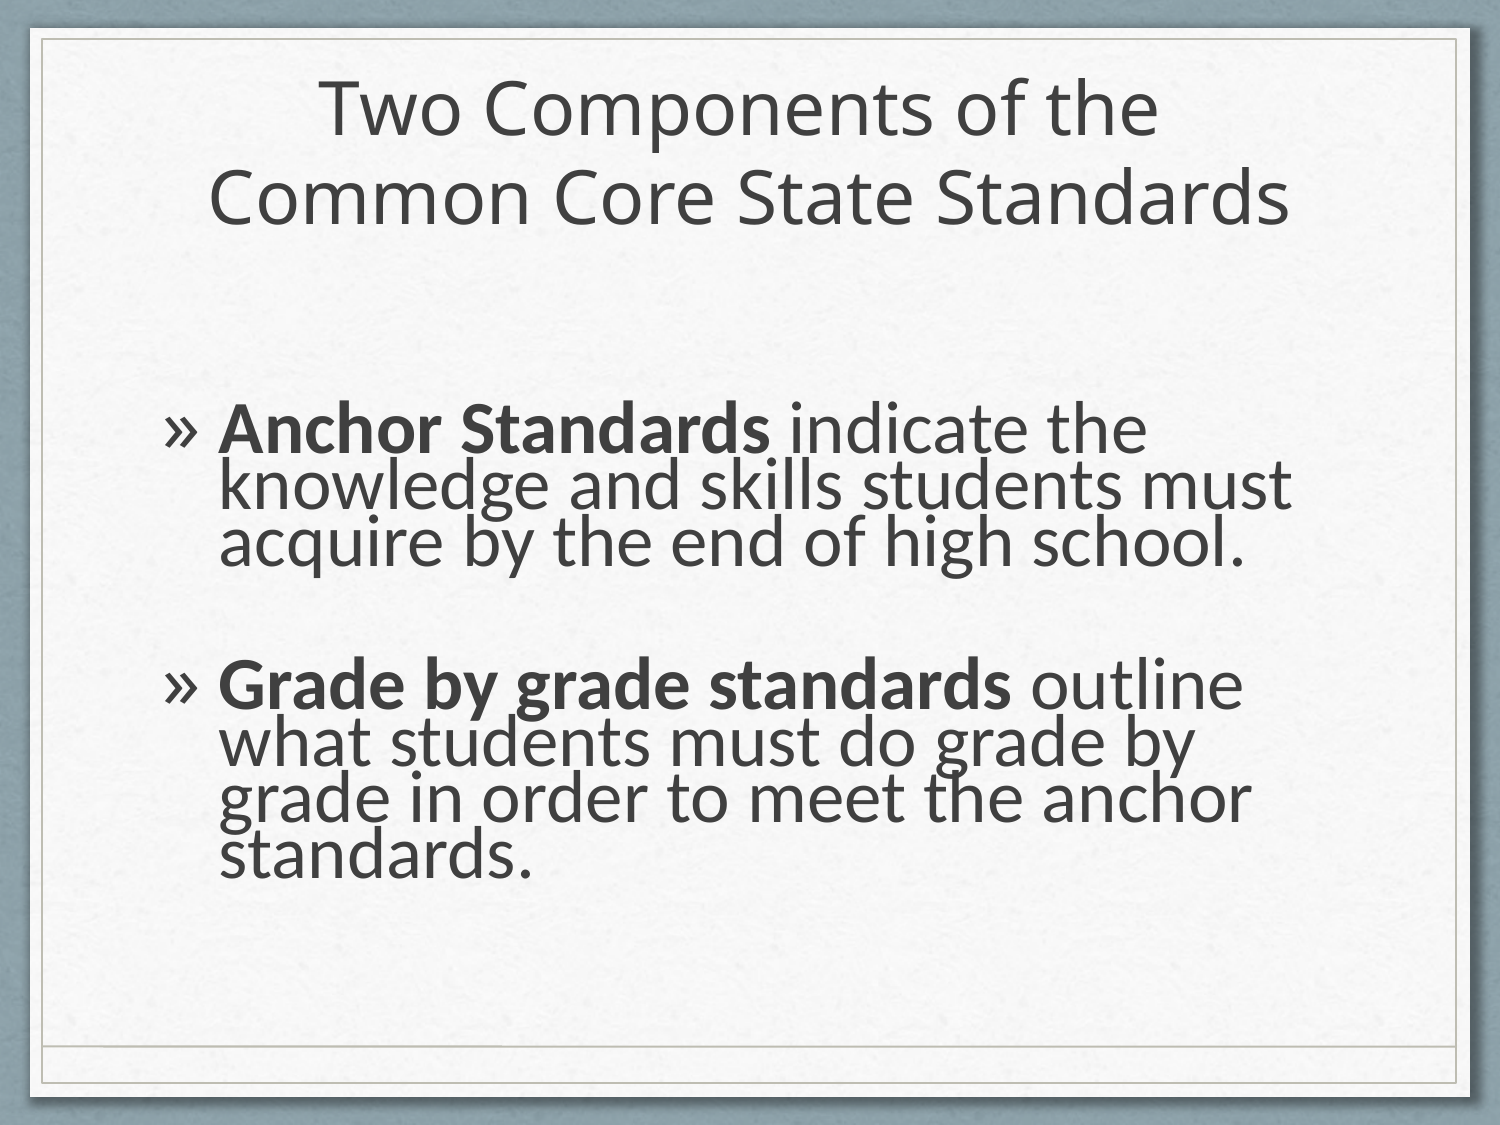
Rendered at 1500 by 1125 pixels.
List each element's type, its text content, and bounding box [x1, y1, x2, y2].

picture [30, 28, 1470, 1097]
list Anchor Standards indicate the knowledge and skills students must acquire by the end of high school. Grade by grade standards outline what students must do grade by grade in order to meet the anchor standards. [147, 317, 1353, 963]
title Two Components of the Common Core State Standards [147, 40, 1353, 260]
